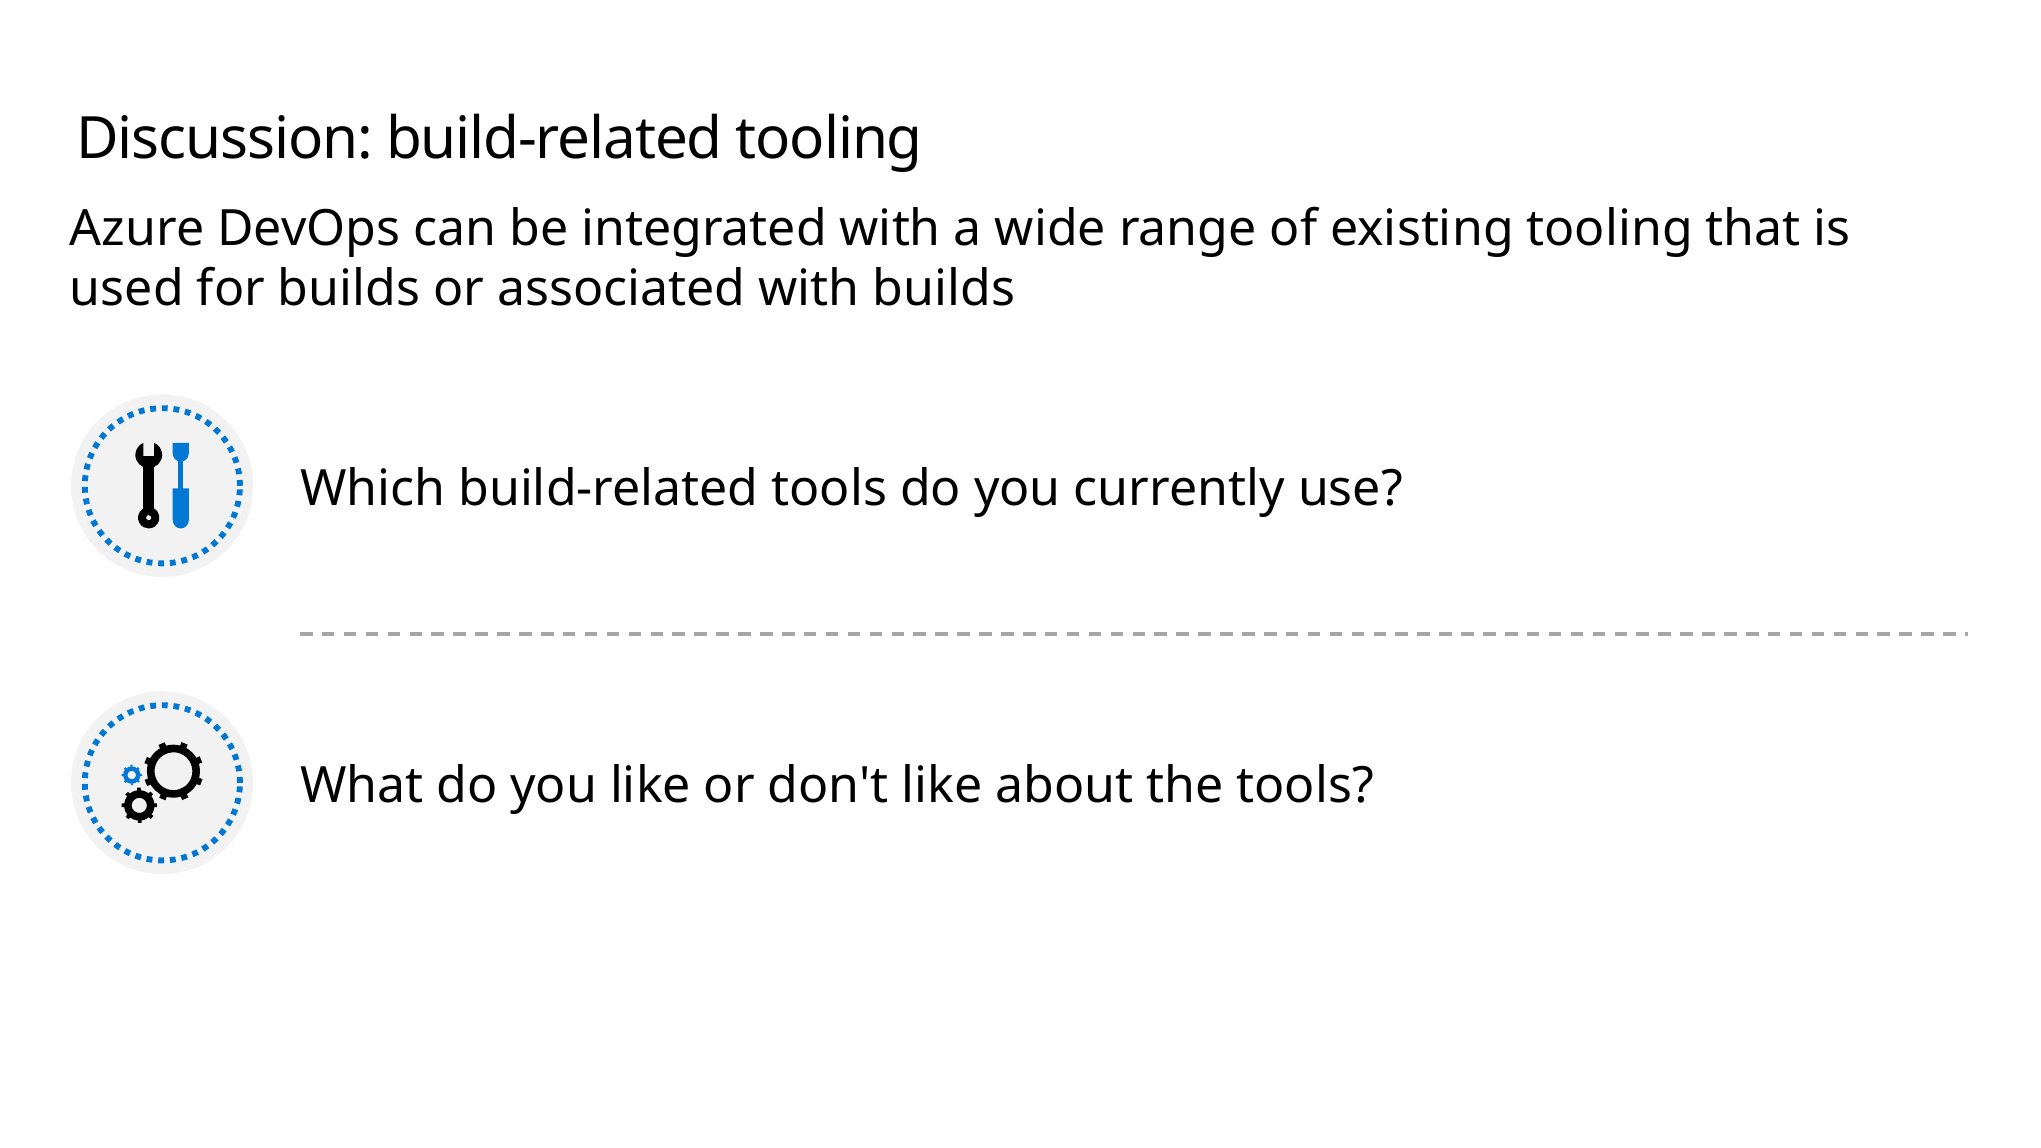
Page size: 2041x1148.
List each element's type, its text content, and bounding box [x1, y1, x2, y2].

picture [70, 393, 254, 577]
text_box What do you like or don't like about the tools? [299, 752, 1969, 813]
text_box Which build-related tools do you currently use? [299, 455, 1969, 516]
picture [70, 690, 254, 875]
title Discussion: build-related tooling [76, 103, 1969, 172]
text_box Azure DevOps can be integrated with a wide range of existing tooling that is used for builds or associated with builds [69, 195, 1969, 308]
